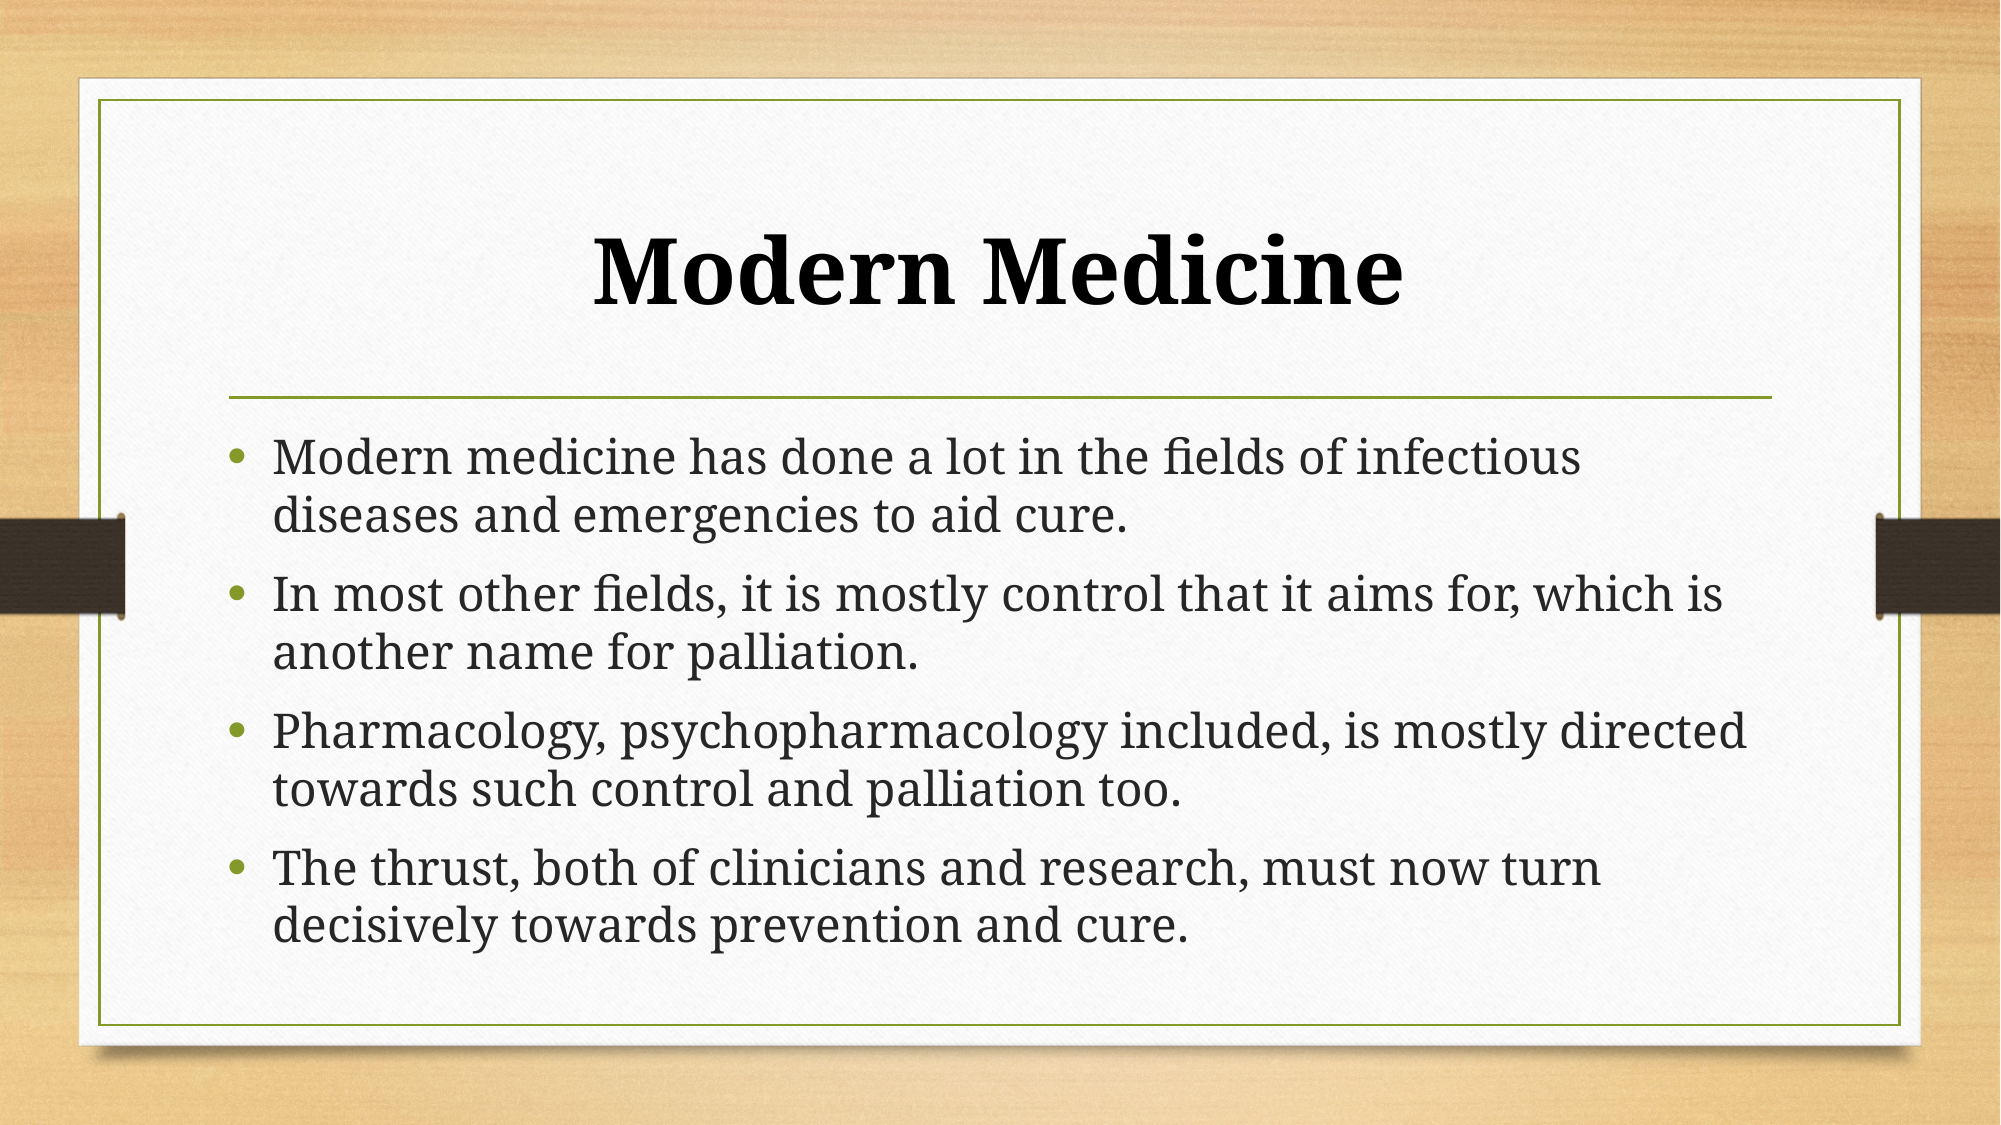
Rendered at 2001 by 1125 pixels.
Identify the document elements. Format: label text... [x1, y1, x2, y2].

title Modern Medicine [212, 161, 1788, 375]
picture [0, 0, 2001, 1125]
list Modern medicine has done a lot in the fields of infectious diseases and emergencies to aid cure. In most other fields, it is mostly control that it aims for, which is another name for palliation. Pharmacology, psychopharmacology included, is mostly directed towards such control and palliation too. The thrust, both of clinicians and research, must now turn decisively towards prevention and cure. [212, 419, 1788, 964]
